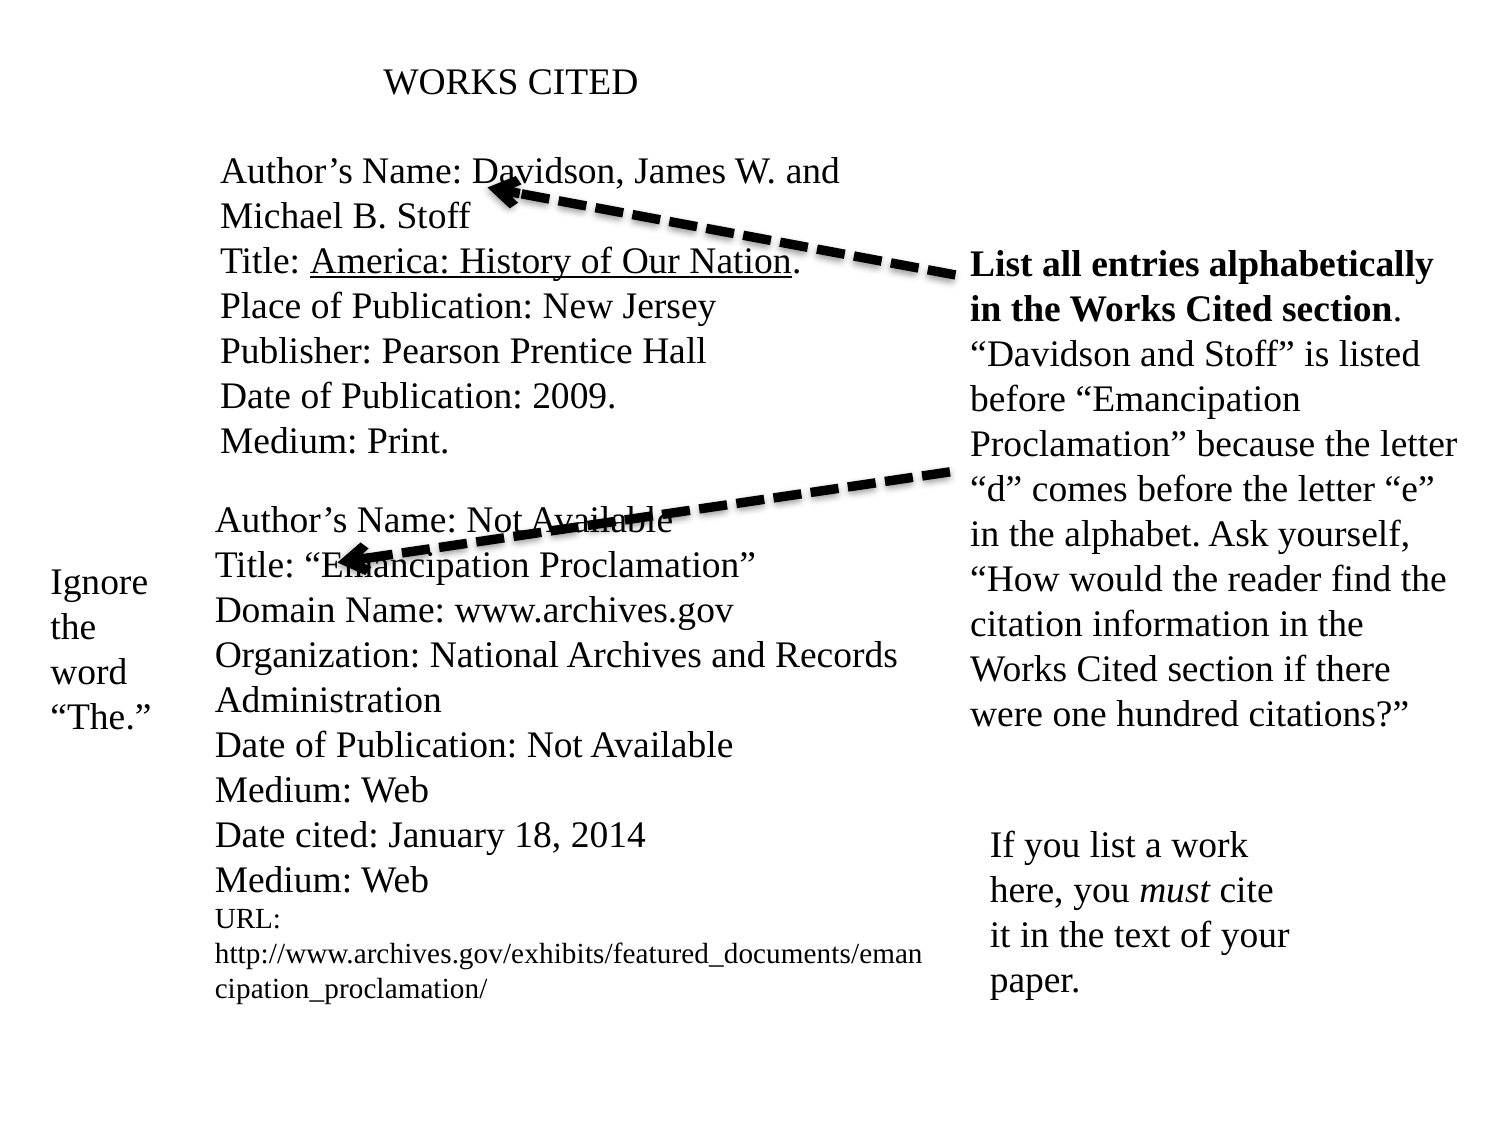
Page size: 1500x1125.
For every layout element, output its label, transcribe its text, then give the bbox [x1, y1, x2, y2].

text_box Ignore the word “The.” [35, 549, 177, 745]
text_box Author’s Name: Not Available Title: “Emancipation Proclamation” Domain Name: www.archives.gov Organization: National Archives and Records Administration Date of Publication: Not Available Medium: Web Date cited: January 18, 2014 Medium: Web URL: http://www.archives.gov/exhibits/featured_documents/emancipation_proclamation/ [199, 487, 950, 1013]
text_box Author’s Name: Davidson, James W. and Michael B. Stoff Title: America: History of Our Nation. Place of Publication: New Jersey Publisher: Pearson Prentice Hall Date of Publication: 2009. Medium: Print. [205, 138, 956, 469]
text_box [487, 187, 956, 276]
text_box If you list a work here, you must cite it in the text of your paper. [975, 812, 1319, 1008]
text_box WORKS CITED [368, 49, 654, 110]
text_box List all entries alphabetically in the Works Cited section. “Davidson and Stoff” is listed before “Emancipation Proclamation” because the letter “d” comes before the letter “e” in the alphabet. Ask yourself, “How would the reader find the citation information in the Works Cited section if there were one hundred citations?” [955, 231, 1475, 742]
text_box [337, 471, 951, 563]
